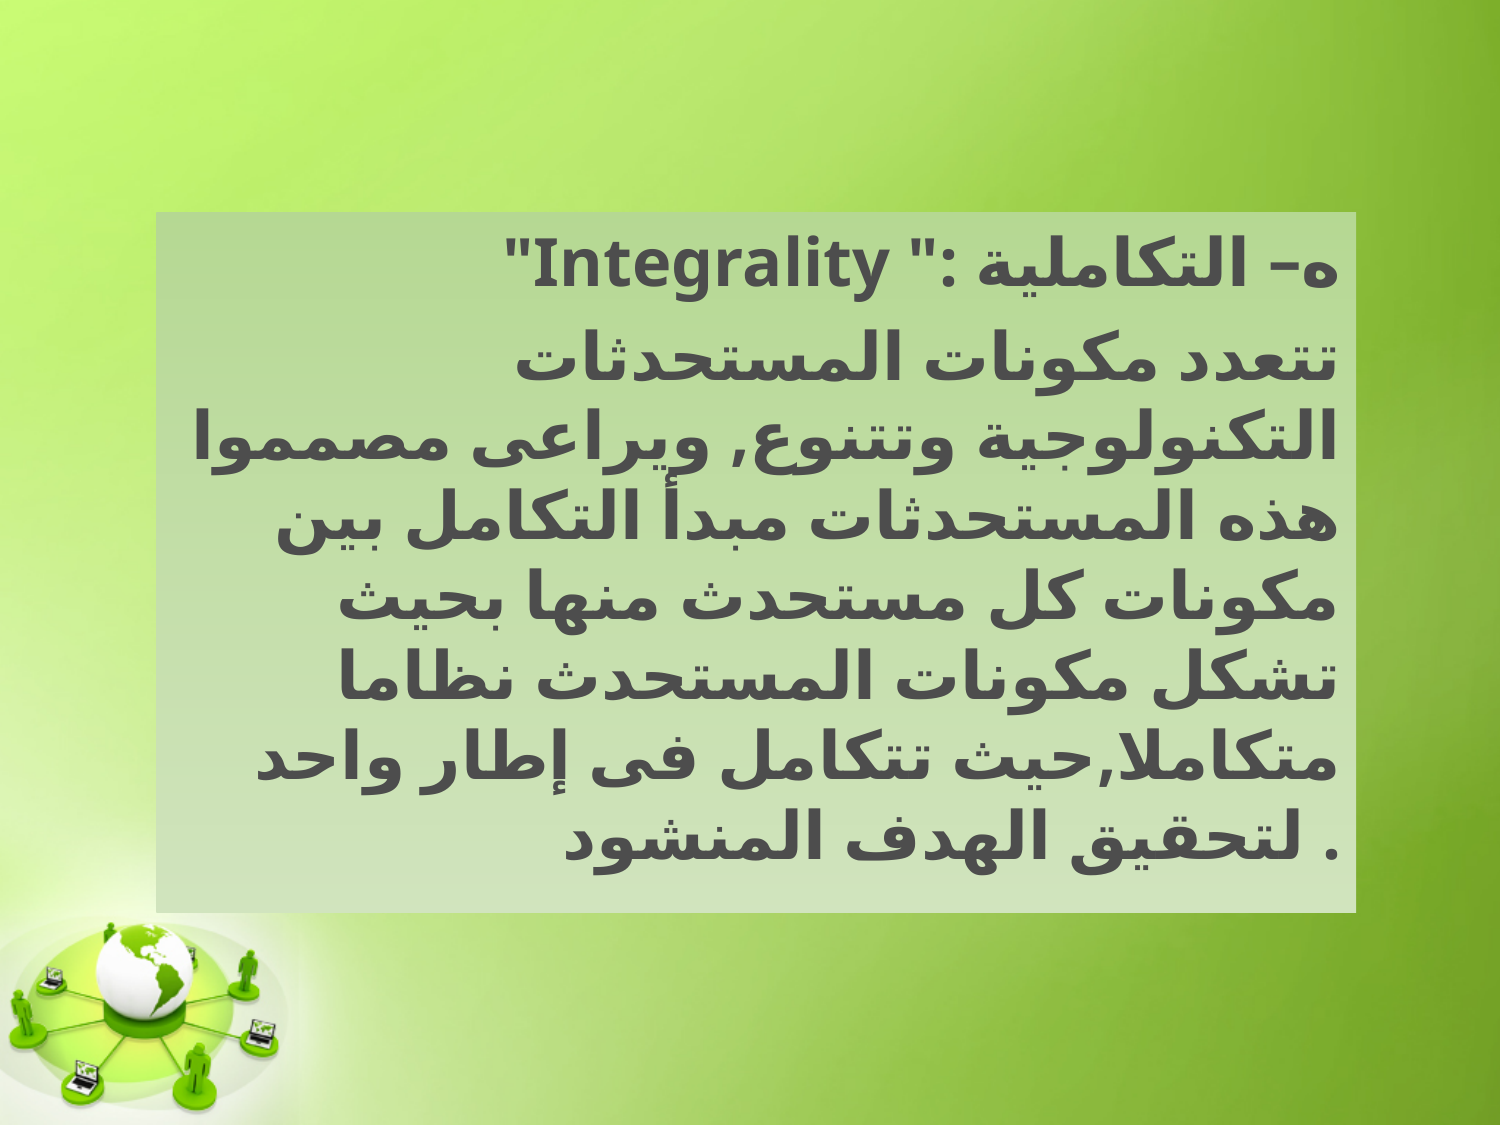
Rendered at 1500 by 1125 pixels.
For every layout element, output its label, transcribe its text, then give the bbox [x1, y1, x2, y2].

list "Integrality ": ه– التكاملية تتعدد مكونات المستحدثات التكنولوجية وتتنوع, ويراعى مصمموا هذه المستحدثات مبدأ التكامل بين مكونات كل مستحدث منها بحيث تشكل مكونات المستحدث نظاما متكاملا,حيث تتكامل فى إطار واحد لتحقيق الهدف المنشود . [156, 212, 1357, 913]
picture [0, 0, 1500, 1125]
